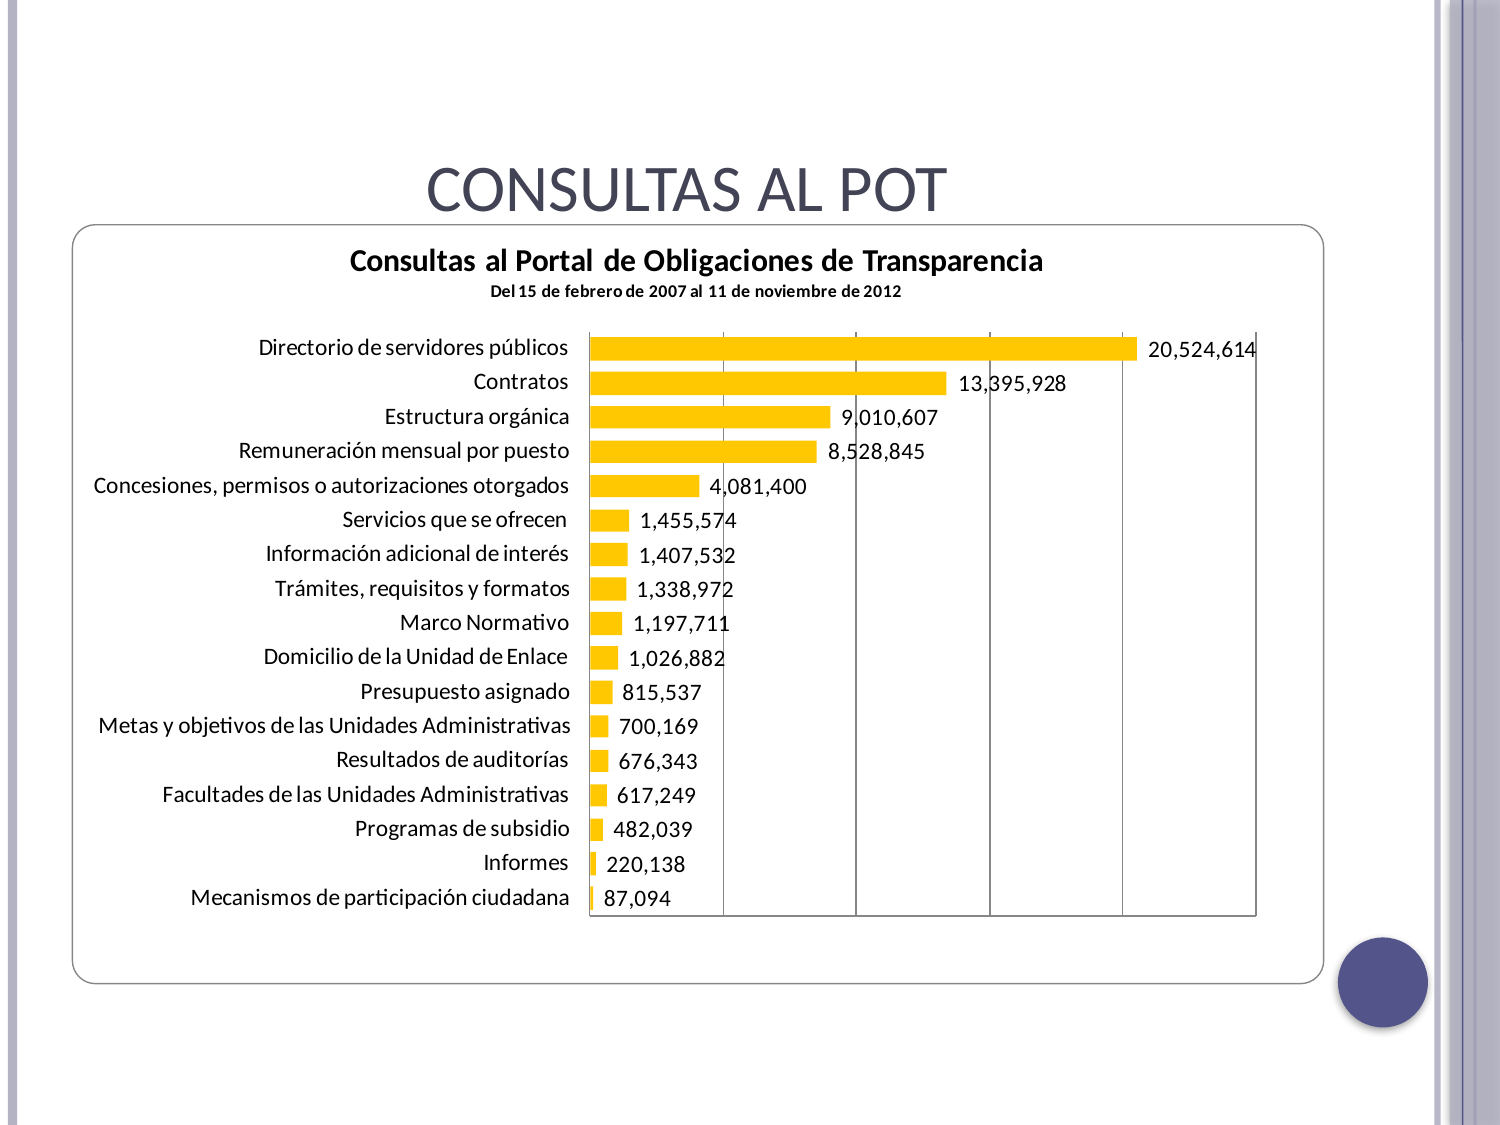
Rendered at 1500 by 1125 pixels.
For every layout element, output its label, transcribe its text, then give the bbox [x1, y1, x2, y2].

picture [69, 222, 1325, 985]
title CONSULTAS AL POT [75, 45, 1300, 219]
